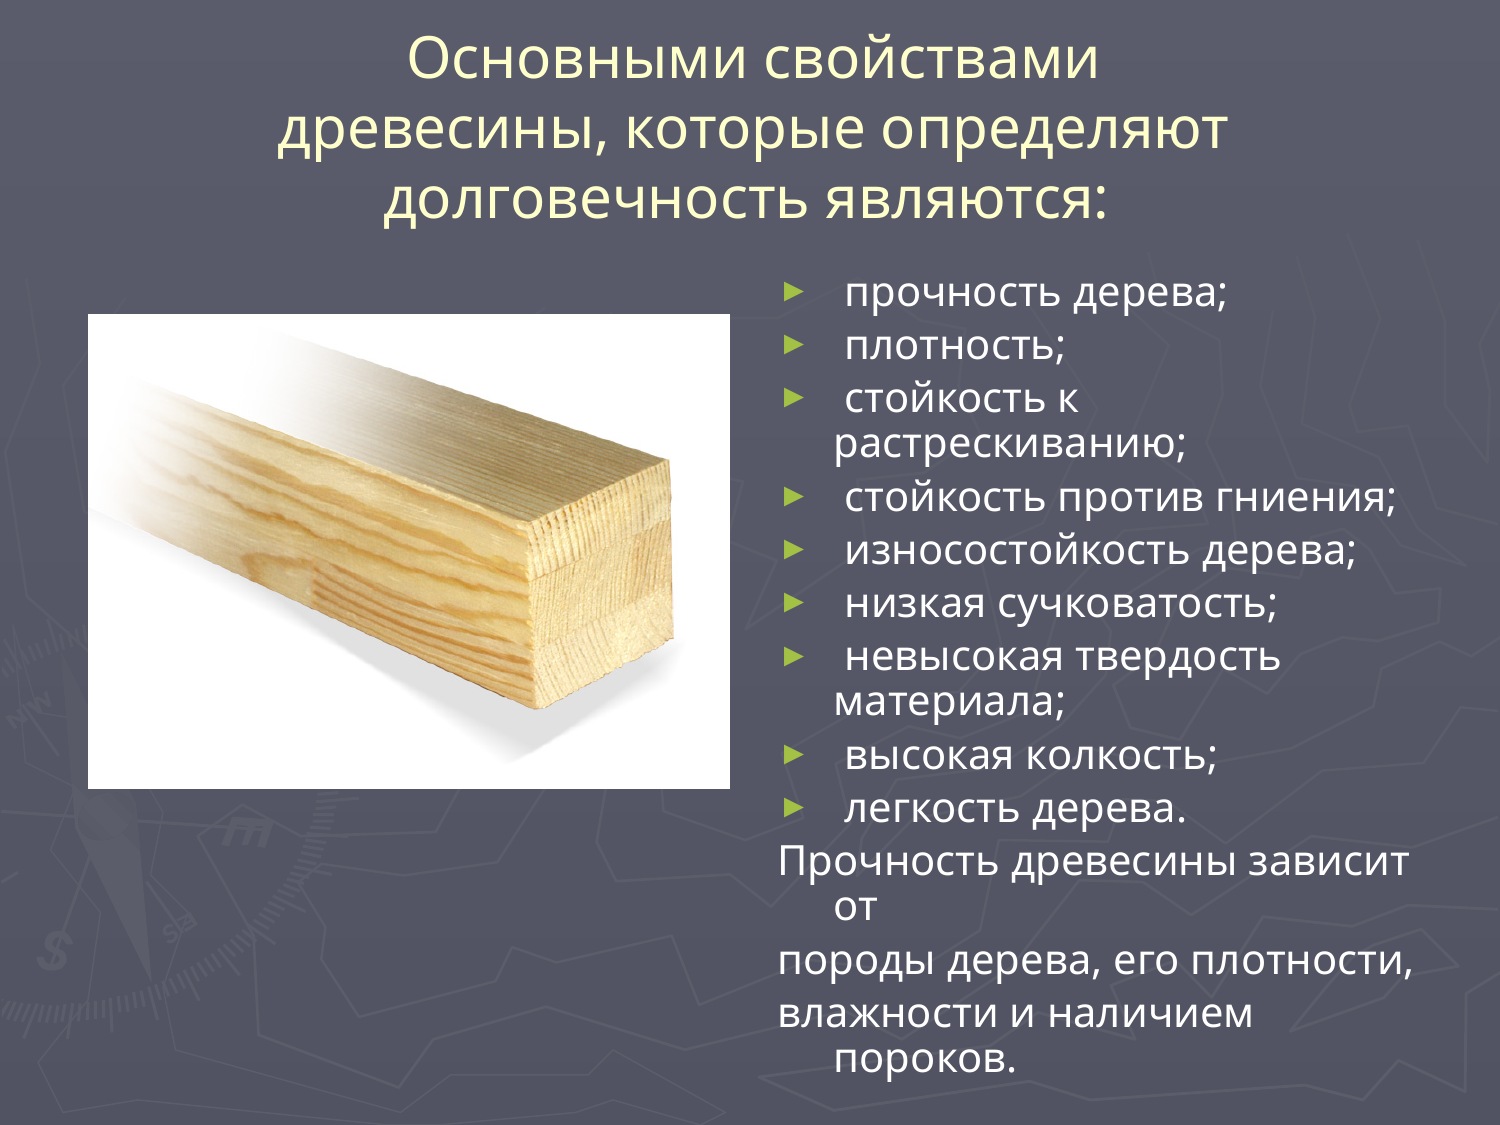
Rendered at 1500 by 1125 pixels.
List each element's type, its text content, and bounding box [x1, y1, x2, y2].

title Основными свойствами древесины, которые определяют долговечность являются: [52, 66, 1455, 255]
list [88, 314, 730, 789]
list прочность дерева; плотность; стойкость к растрескиванию; стойкость против гниения; износостойкость дерева; низкая сучковатость; невысокая твердость материала; высокая колкость; легкость дерева. Прочность древесины зависит от породы дерева, его плотности, влажности и наличием пороков. [762, 262, 1451, 1001]
